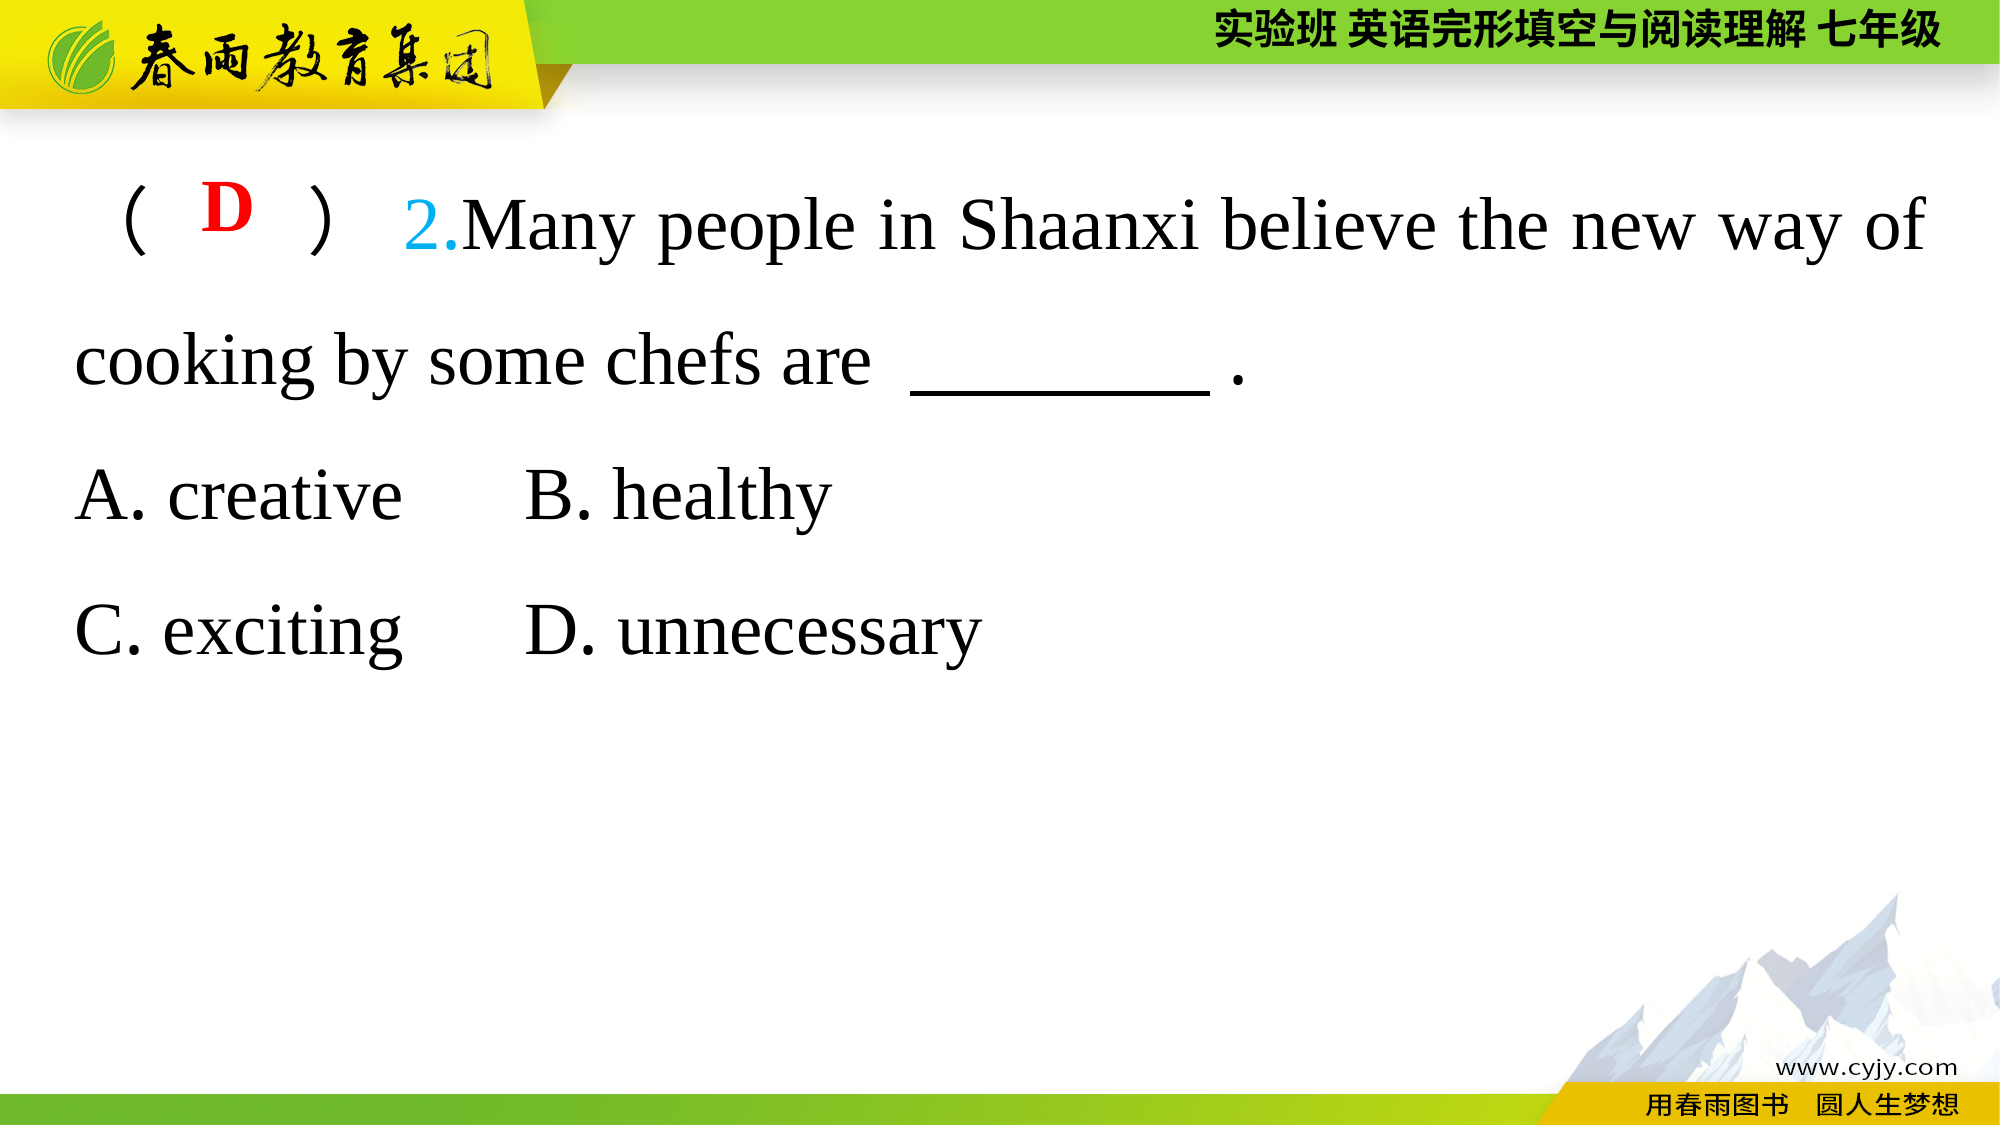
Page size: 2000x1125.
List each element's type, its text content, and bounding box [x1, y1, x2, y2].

list （ ）2.Many people in Shaanxi believe the new way of cooking by some chefs are . A. creative B. healthy C. exciting D. unnecessary [59, 122, 1944, 666]
picture [0, 0, 2000, 1125]
